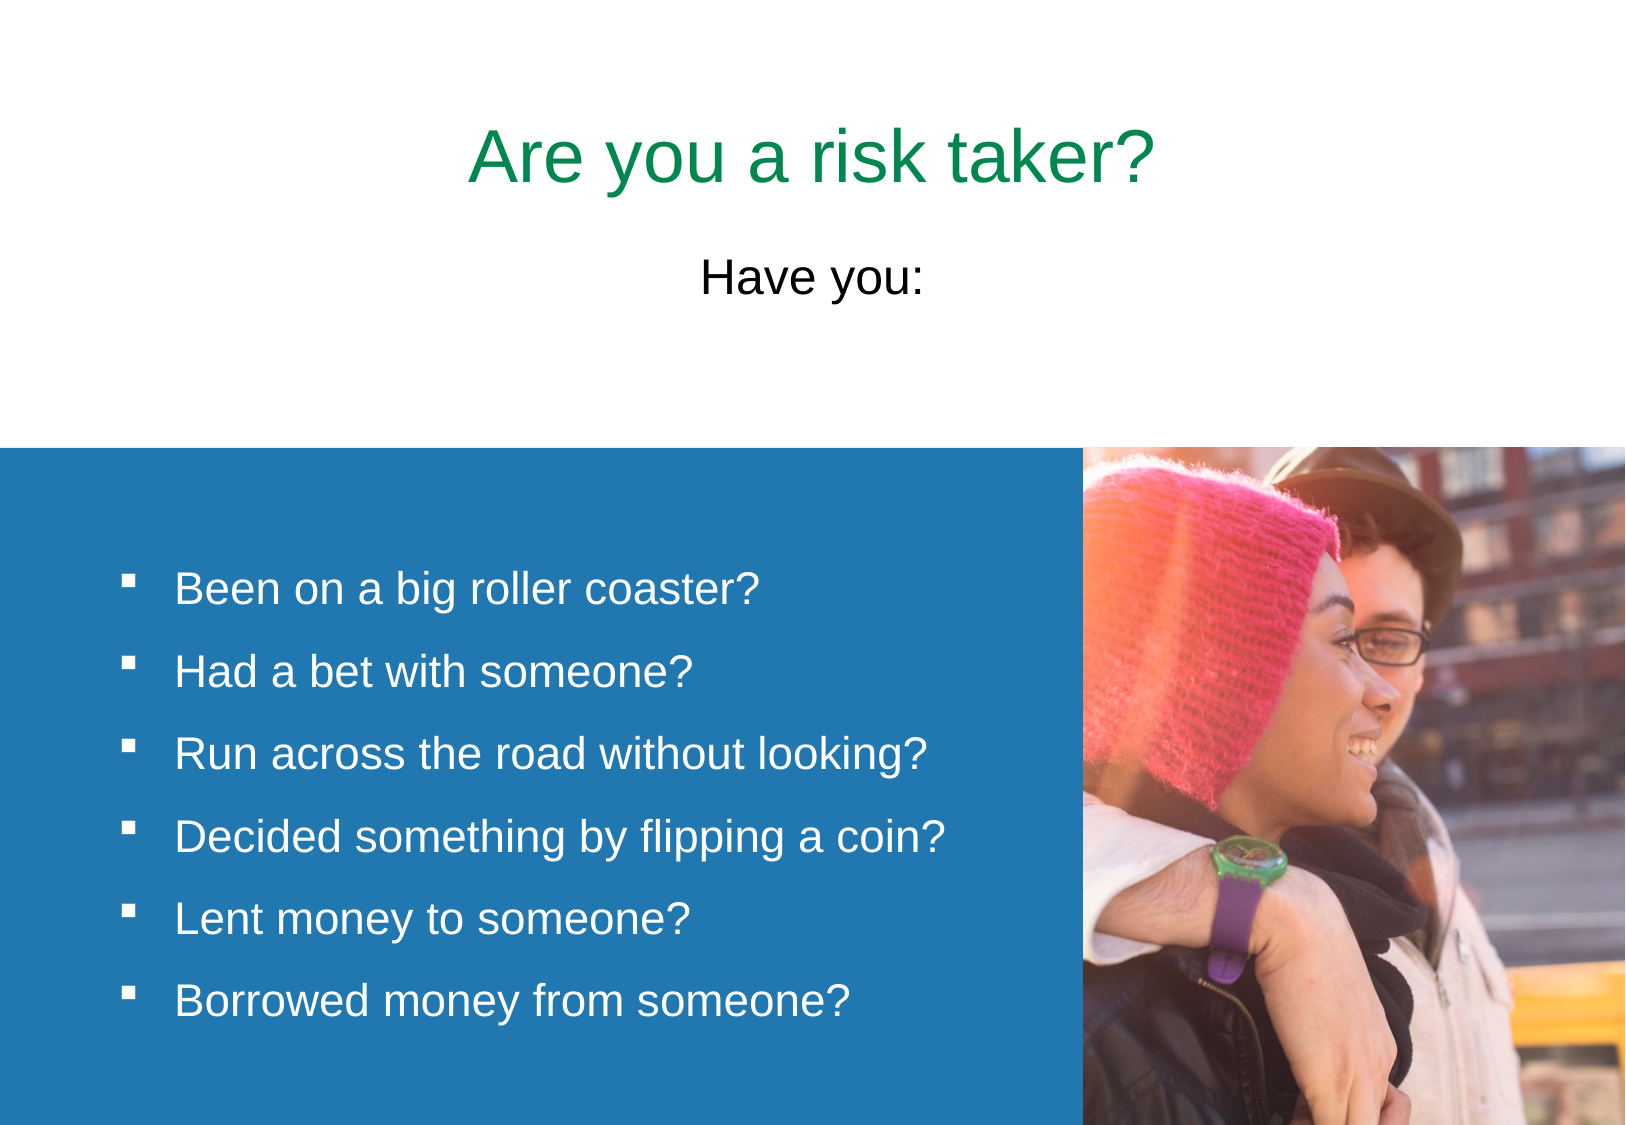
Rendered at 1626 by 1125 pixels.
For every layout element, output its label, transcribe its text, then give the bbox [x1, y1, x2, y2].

text_box [0, 446, 1084, 1125]
text_box Been on a big roller coaster? Had a bet with someone? Run across the road without looking? Decided something by flipping a coin? Lent money to someone? Borrowed money from someone? [118, 531, 1020, 1097]
title Are you a risk taker? [0, 118, 1625, 216]
text_box Have you: [0, 244, 1625, 305]
picture [1083, 447, 1625, 1125]
